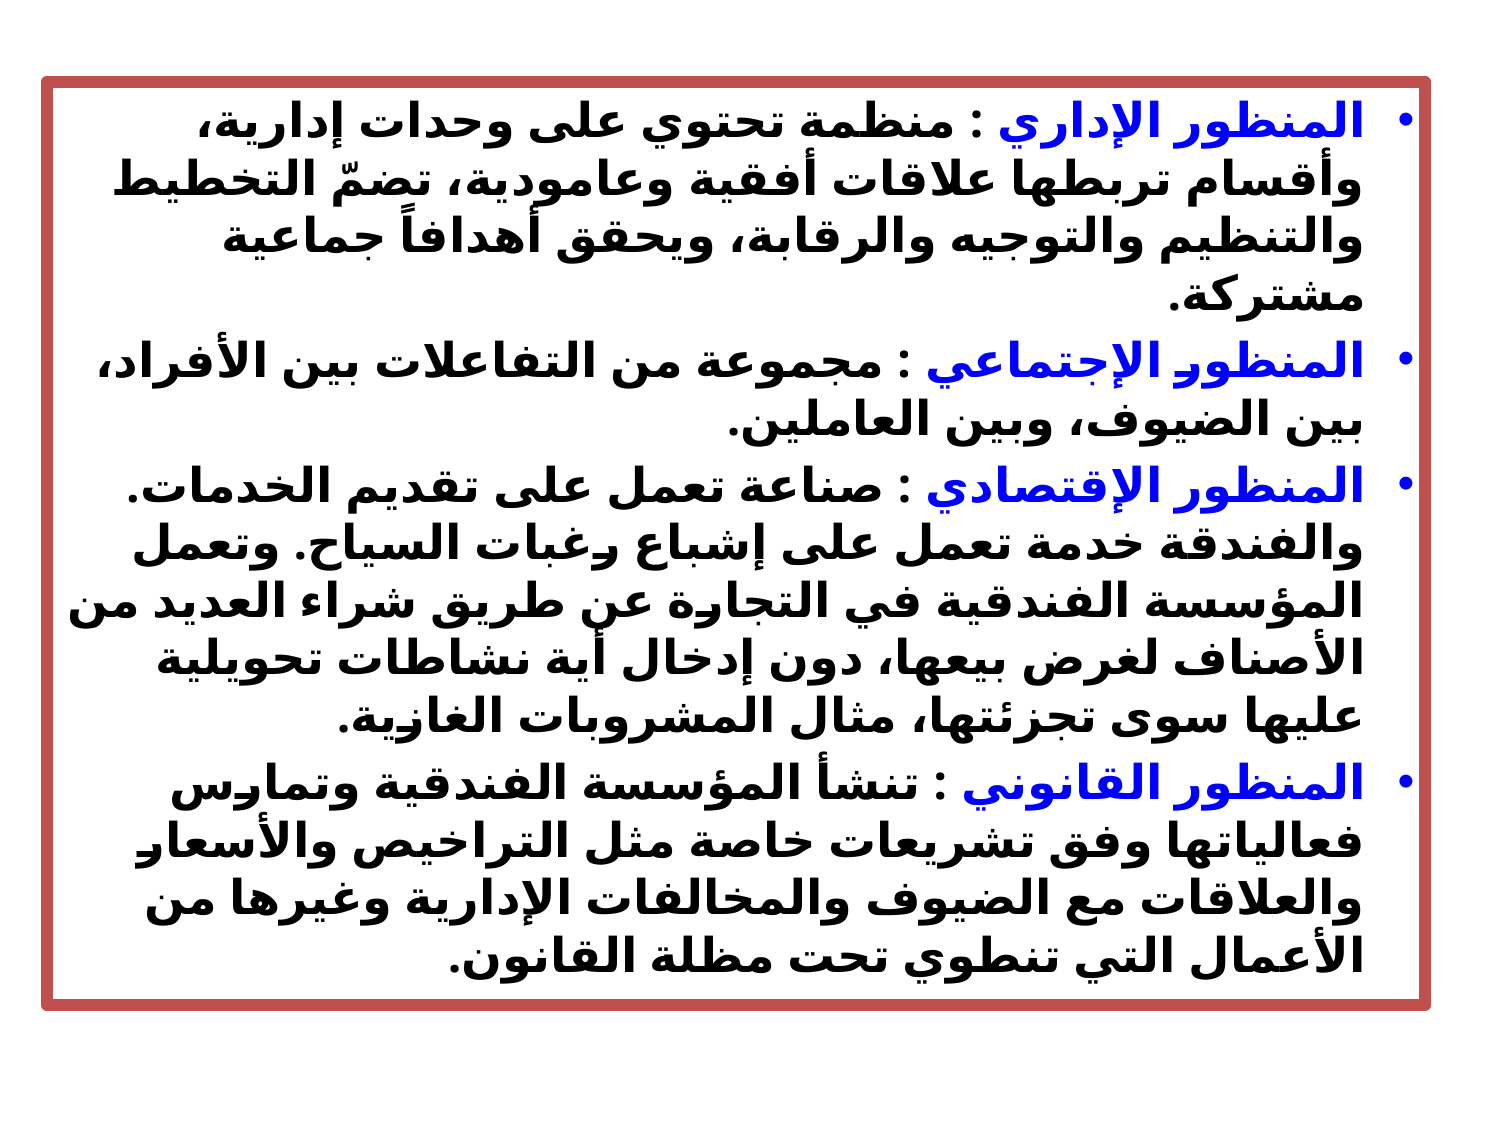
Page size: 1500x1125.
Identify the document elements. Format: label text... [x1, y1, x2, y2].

list المنظور الإداري : منظمة تحتوي على وحدات إدارية، وأقسام تربطها علاقات أفقية وعامودية، تضمّ التخطيط والتنظيم والتوجيه والرقابة، ويحقق أهدافاً جماعية مشتركة. المنظور الإجتماعي : مجموعة من التفاعلات بين الأفراد، بين الضيوف، وبين العاملين. المنظور الإقتصادي : صناعة تعمل على تقديم الخدمات. والفندقة خدمة تعمل على إشباع رغبات السياح. وتعمل المؤسسة الفندقية في التجارة عن طريق شراء العديد من الأصناف لغرض بيعها، دون إدخال أية نشاطات تحويلية عليها سوى تجزئتها، مثال المشروبات الغازية. المنظور القانوني : تنشأ المؤسسة الفندقية وتمارس فعالياتها وفق تشريعات خاصة مثل التراخيص والأسعار والعلاقات مع الضيوف والمخالفات الإدارية وغيرها من الأعمال التي تنطوي تحت مظلة القانون. [46, 82, 1425, 1005]
